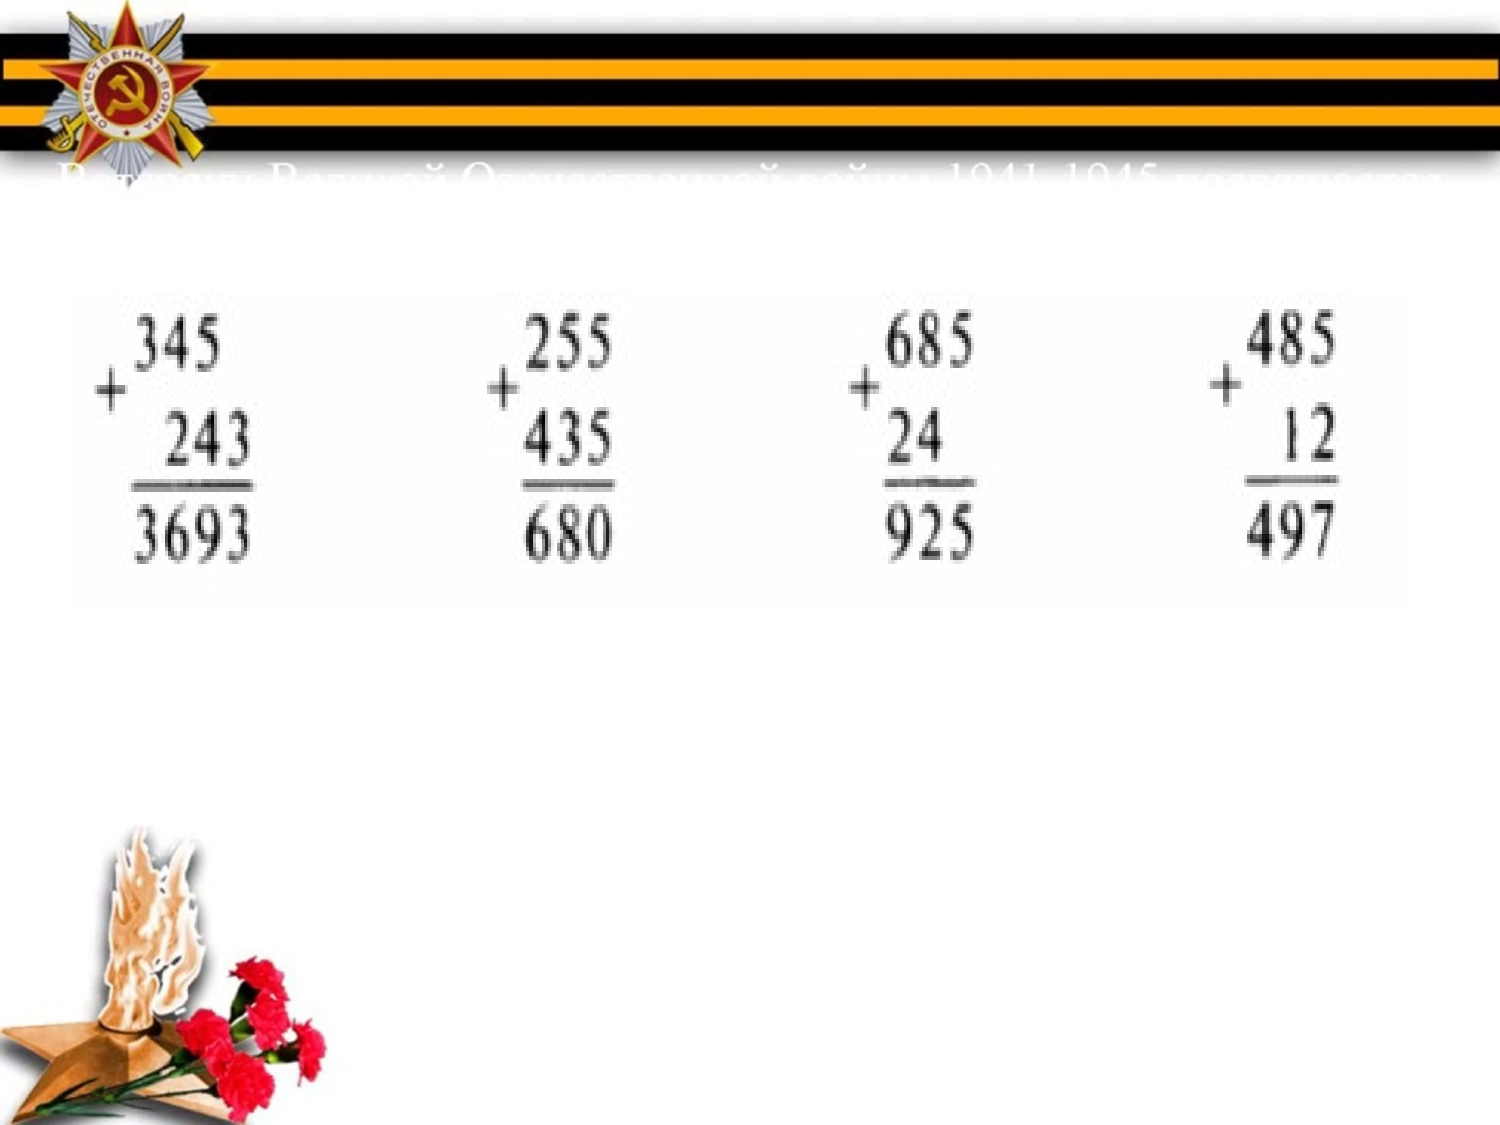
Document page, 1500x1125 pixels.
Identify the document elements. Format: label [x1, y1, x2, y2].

picture [70, 292, 1407, 610]
list [0, 0, 1500, 1125]
